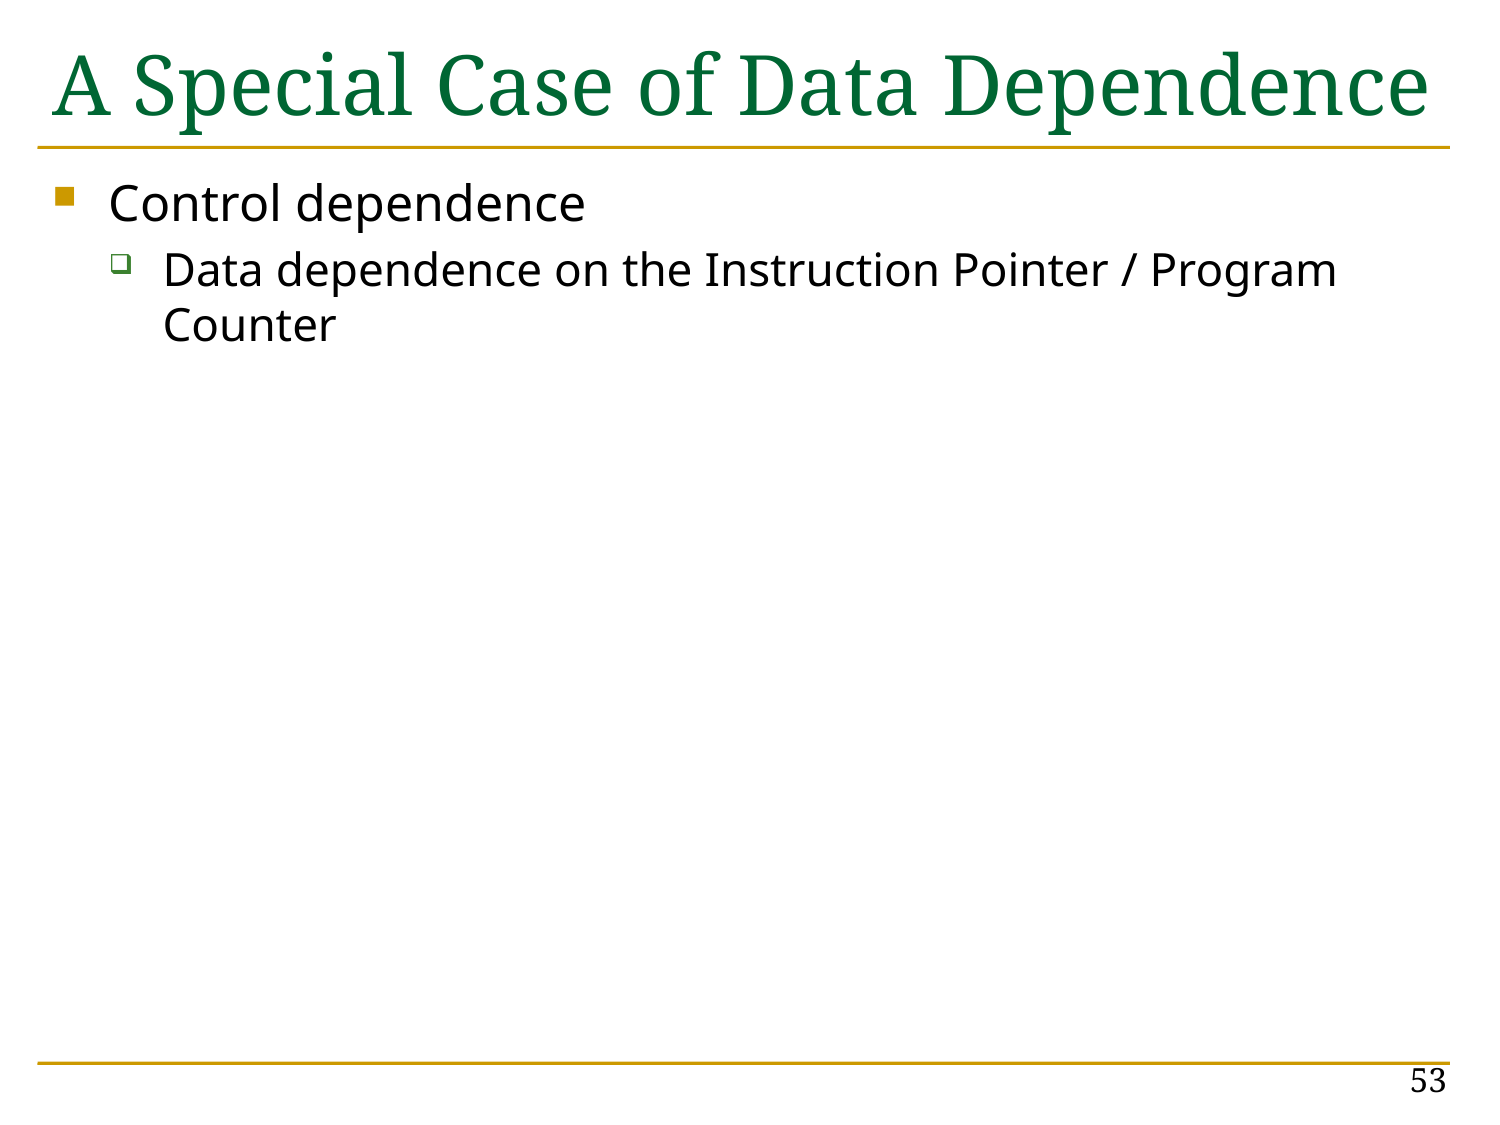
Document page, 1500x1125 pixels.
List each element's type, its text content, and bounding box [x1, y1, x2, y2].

list Control dependence Data dependence on the Instruction Pointer / Program Counter [37, 163, 1500, 1016]
title A Special Case of Data Dependence [37, 24, 1450, 163]
slide_number 53 [1111, 1036, 1462, 1112]
